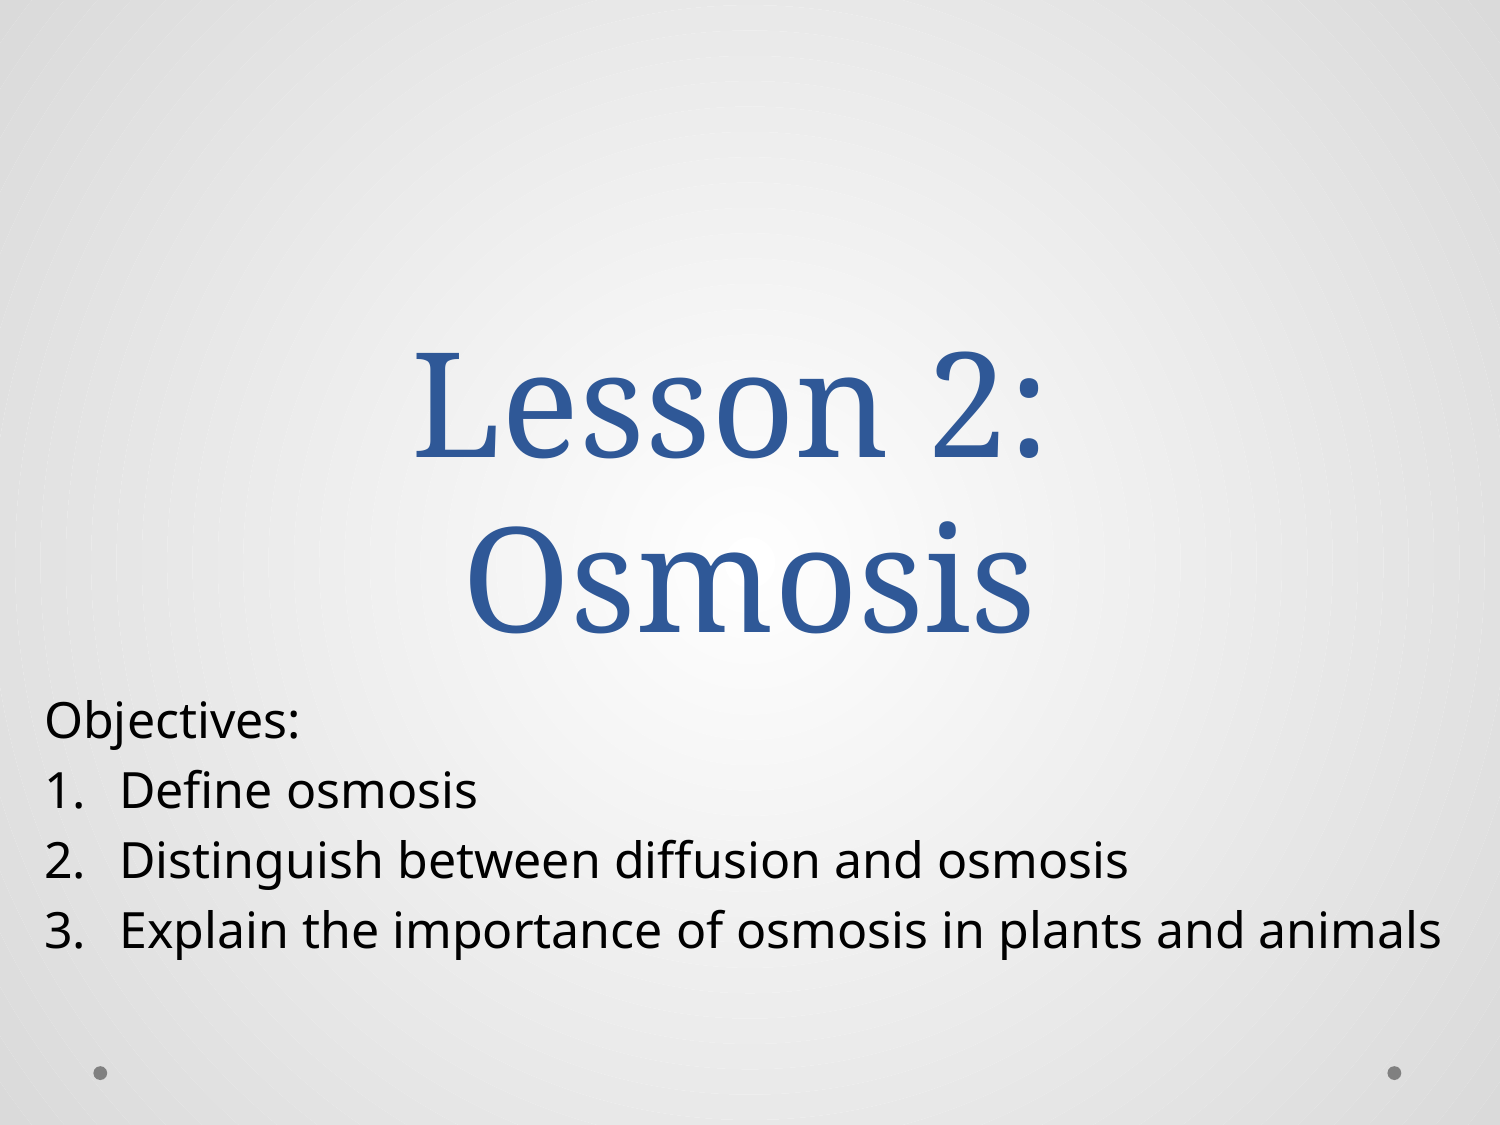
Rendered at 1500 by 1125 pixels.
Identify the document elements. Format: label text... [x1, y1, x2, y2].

title Lesson 2: Osmosis [112, 99, 1388, 669]
subtitle Objectives: Define osmosis Distinguish between diffusion and osmosis Explain the importance of osmosis in plants and animals [29, 680, 1483, 1013]
